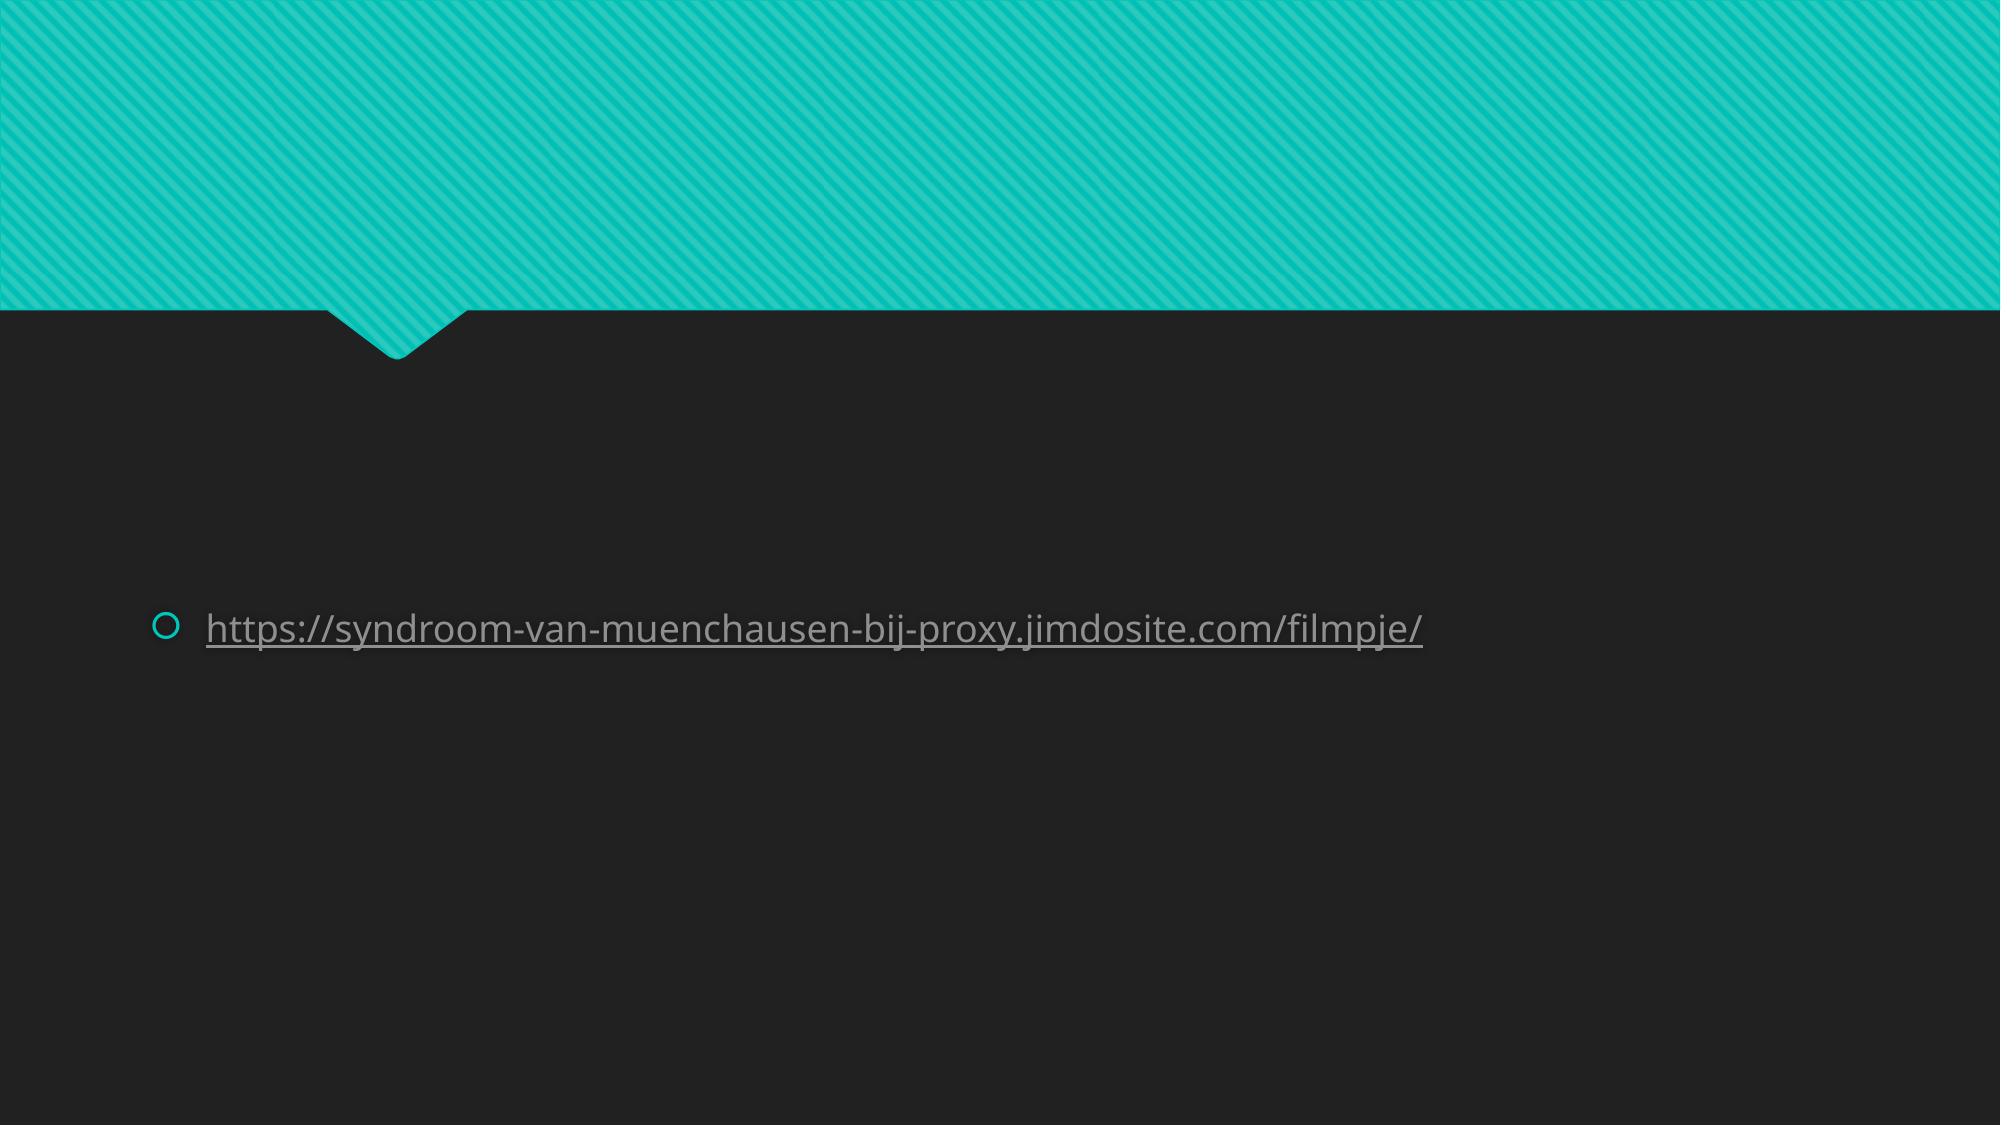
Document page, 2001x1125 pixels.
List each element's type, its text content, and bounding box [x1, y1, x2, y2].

list https://syndroom-van-muenchausen-bij-proxy.jimdosite.com/filmpje/ [134, 364, 1866, 962]
